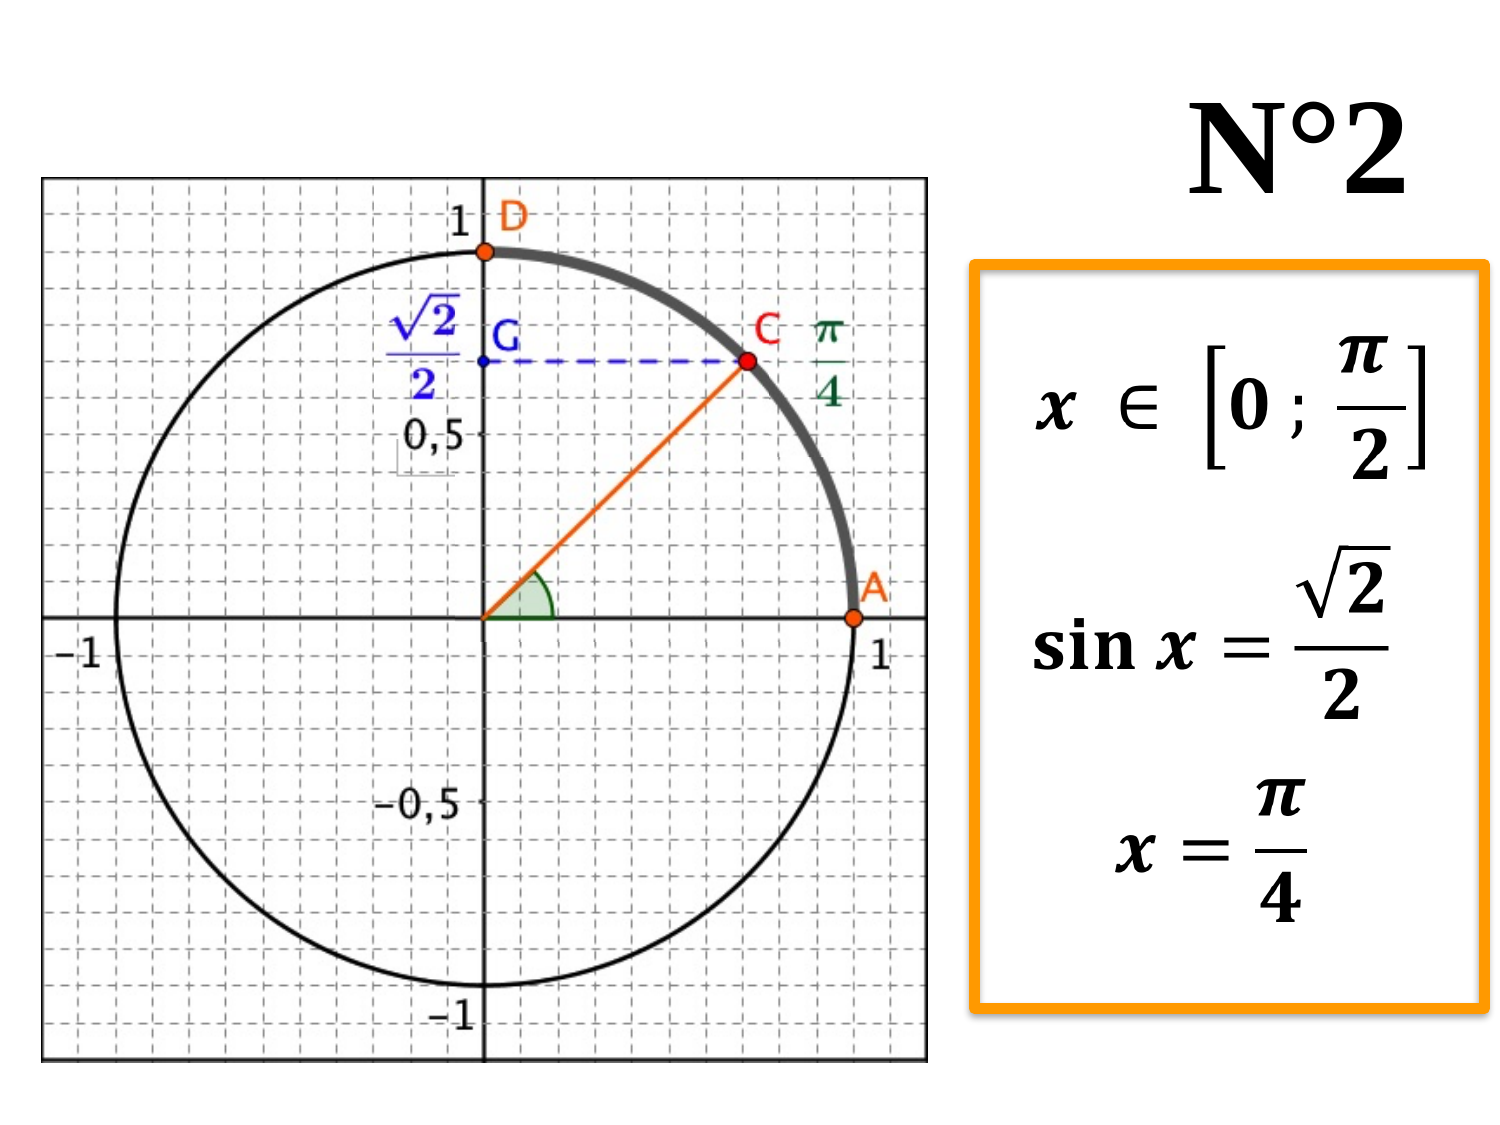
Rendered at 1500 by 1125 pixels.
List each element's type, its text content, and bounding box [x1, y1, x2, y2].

title N°2 [75, 45, 1425, 233]
picture [41, 176, 1471, 1064]
text_box [974, 264, 1485, 1009]
